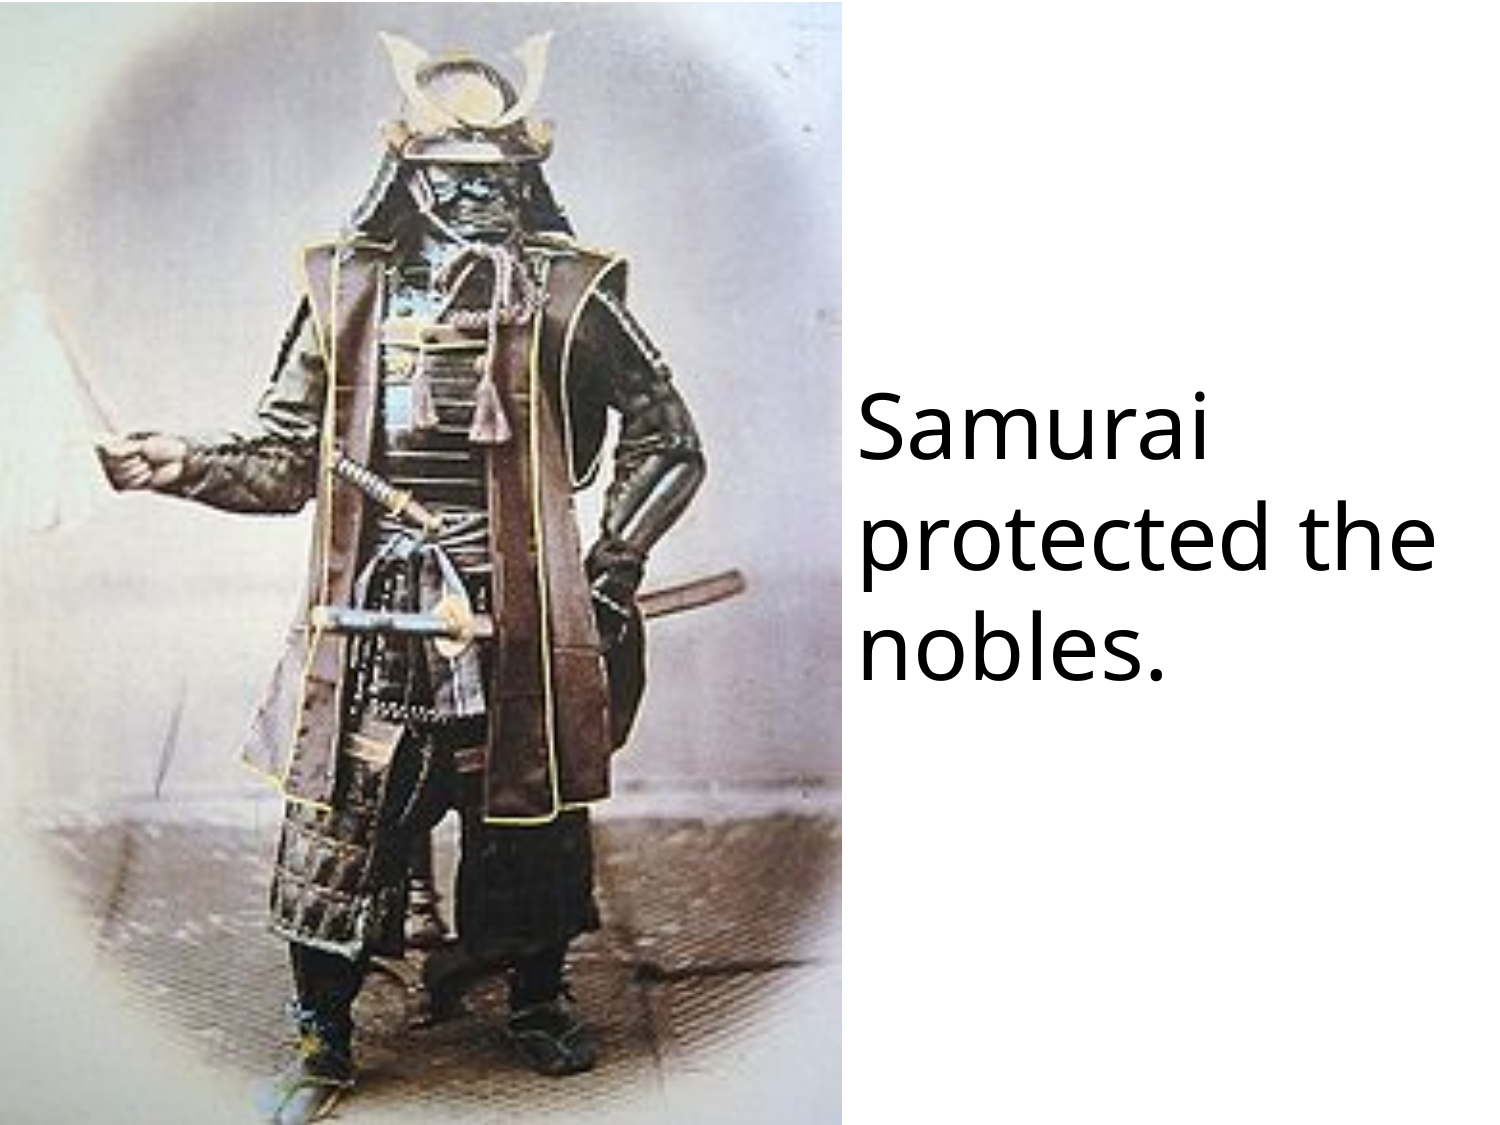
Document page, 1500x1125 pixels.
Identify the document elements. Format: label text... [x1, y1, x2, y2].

list Samurai protected the nobles. [843, 2, 1500, 975]
picture [0, 2, 842, 1125]
